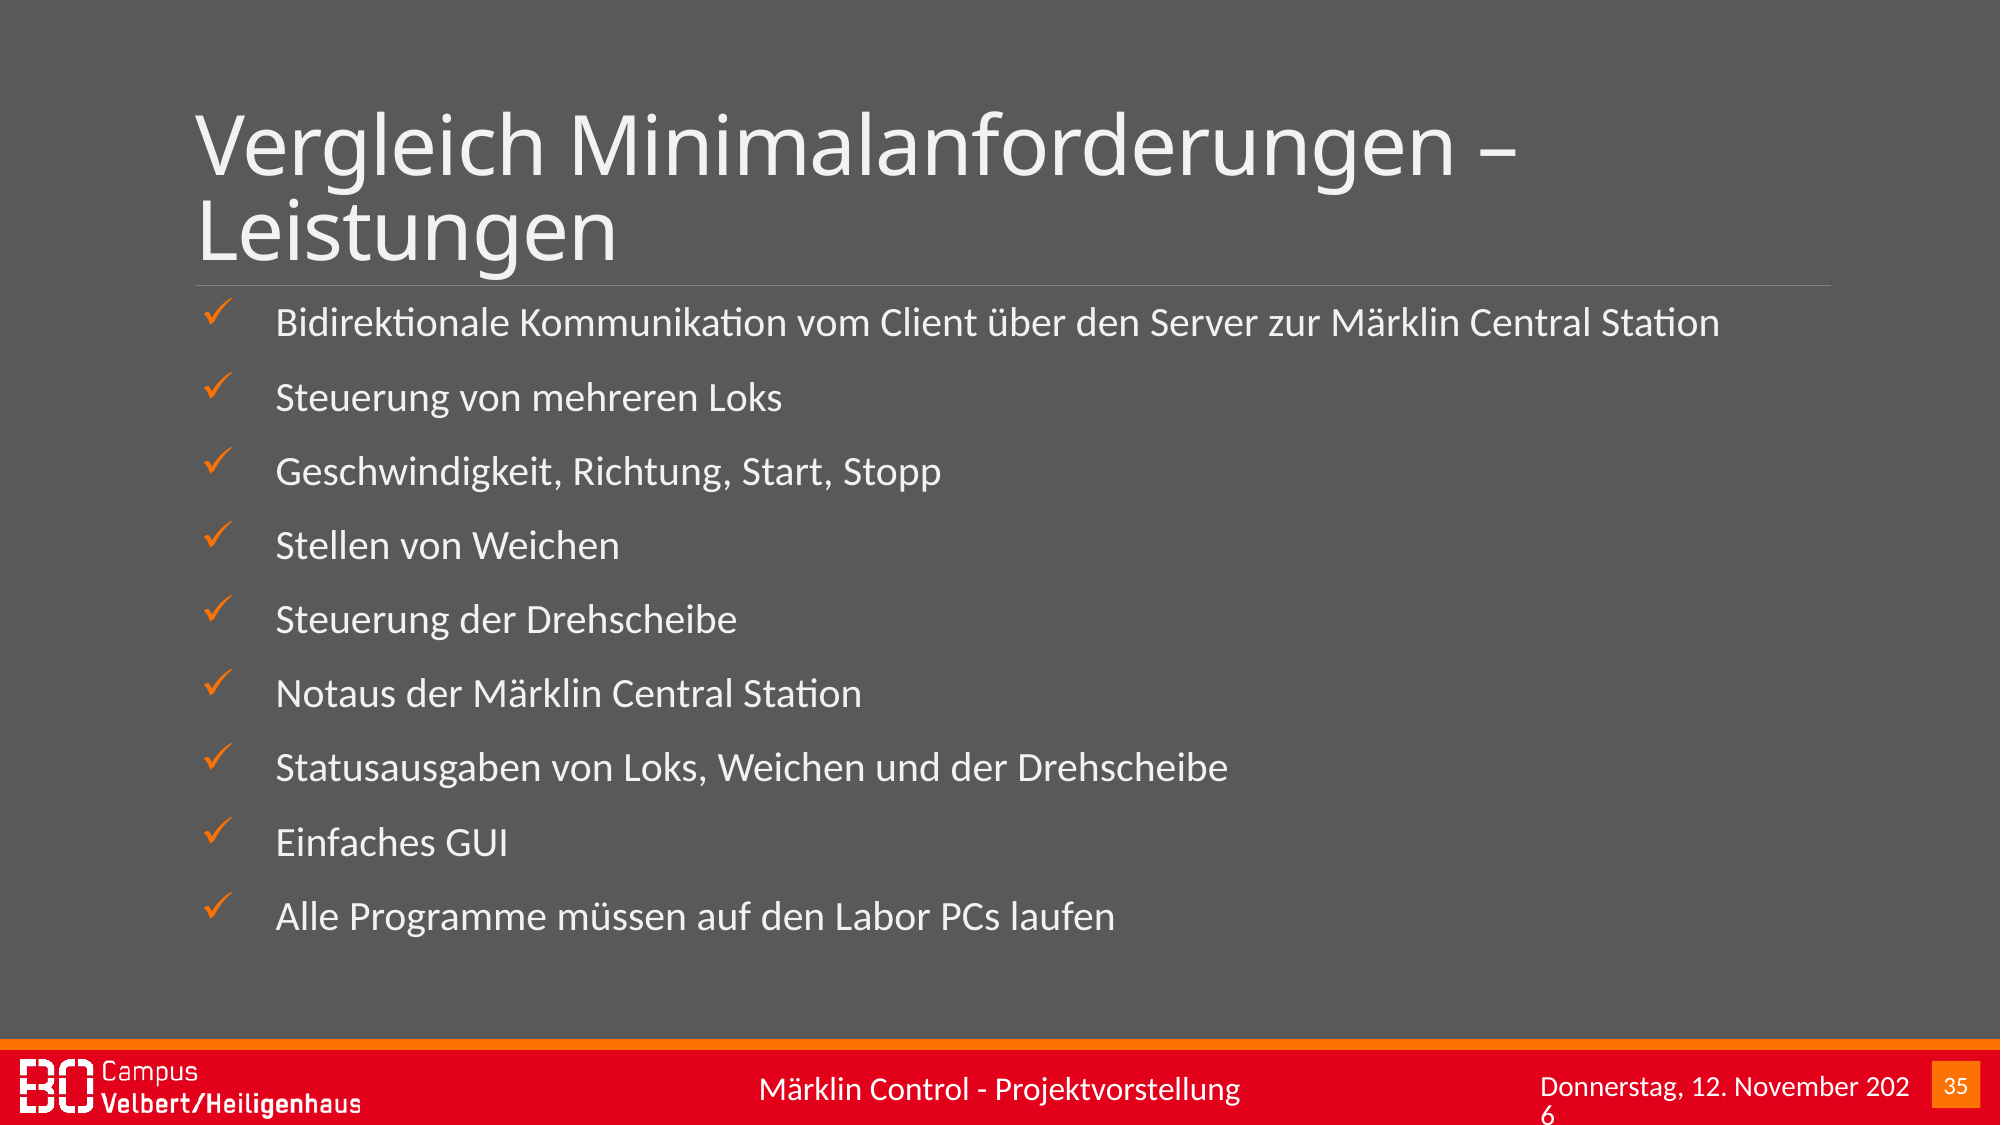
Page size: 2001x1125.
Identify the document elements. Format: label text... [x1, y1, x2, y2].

picture [101, 1057, 365, 1120]
picture [19, 1059, 94, 1113]
title Vergleich Minimalanforderungen – Leistungen [180, 47, 1830, 285]
list Bidirektionale Kommunikation vom Client über den Server zur Märklin Central Station Steuerung von mehreren Loks Geschwindigkeit, Richtung, Start, Stopp Stellen von Weichen Steuerung der Drehscheibe Notaus der Märklin Central Station Statusausgaben von Loks, Weichen und der Drehscheibe Einfaches GUI Alle Programme müssen auf den Labor PCs laufen [200, 293, 1851, 954]
slide_number 35 [1931, 1060, 1981, 1109]
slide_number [1525, 1054, 1931, 1115]
